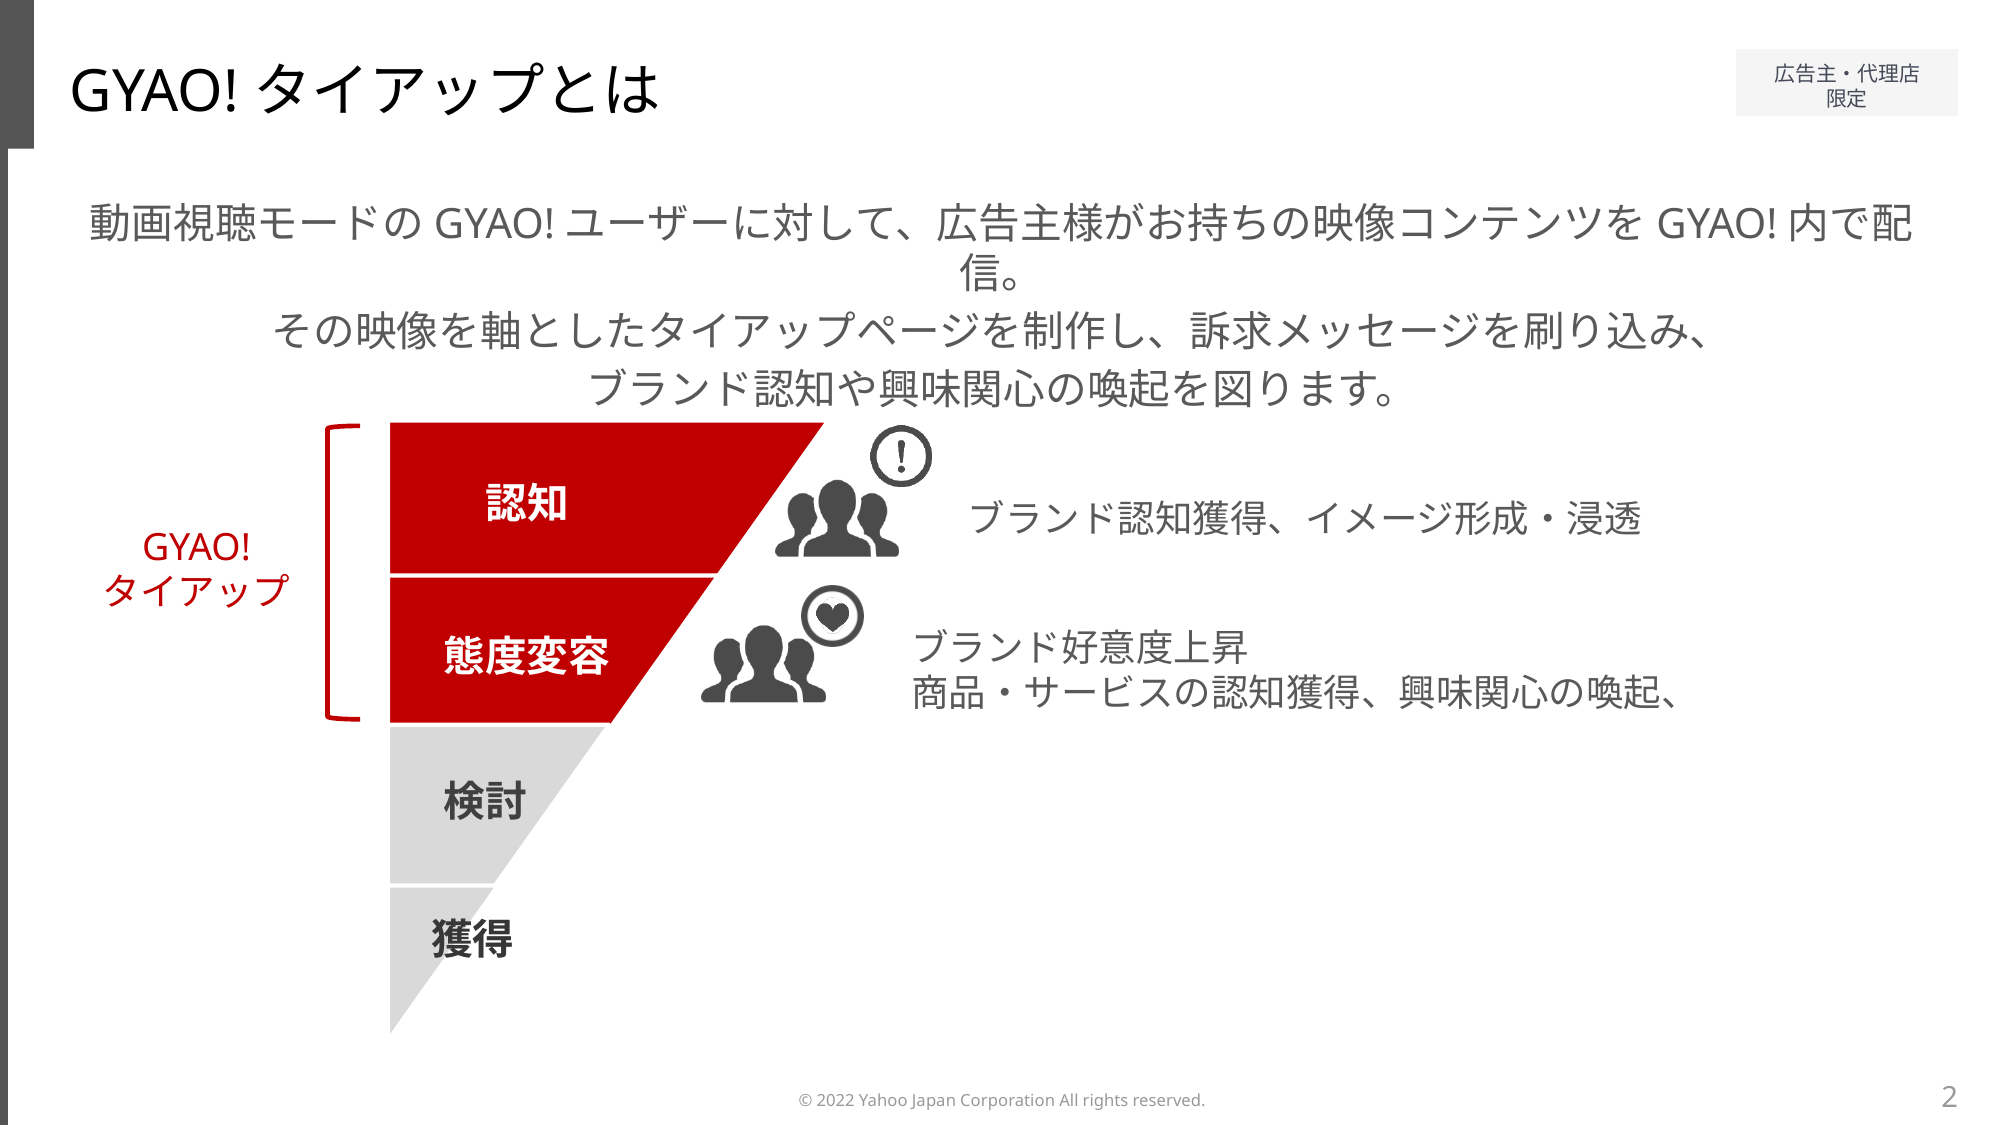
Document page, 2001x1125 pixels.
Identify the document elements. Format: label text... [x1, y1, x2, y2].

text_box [701, 584, 864, 726]
text_box ブランド好意度上昇 商品・サービスの認知獲得、興味関心の喚起、 [896, 617, 1933, 722]
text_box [351, 420, 829, 1049]
text_box ブランド認知獲得、イメージ形成・浸透 [952, 487, 1986, 548]
text_box GYAO! タイアップ [55, 515, 338, 621]
list GYAO!タイアップとは [54, 21, 1656, 155]
text_box [326, 425, 346, 720]
list 動画視聴モードのGYAO!ユーザーに対して、広告主様がお持ちの映像コンテンツをGYAO!内で配信。 その映像を軸としたタイアップページを制作し、訴求メッセージを刷り込み、 ブランド認知や興味関心の喚起を図ります。 [56, 189, 1947, 327]
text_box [774, 425, 932, 581]
slide_number 2 [1803, 1070, 1973, 1125]
